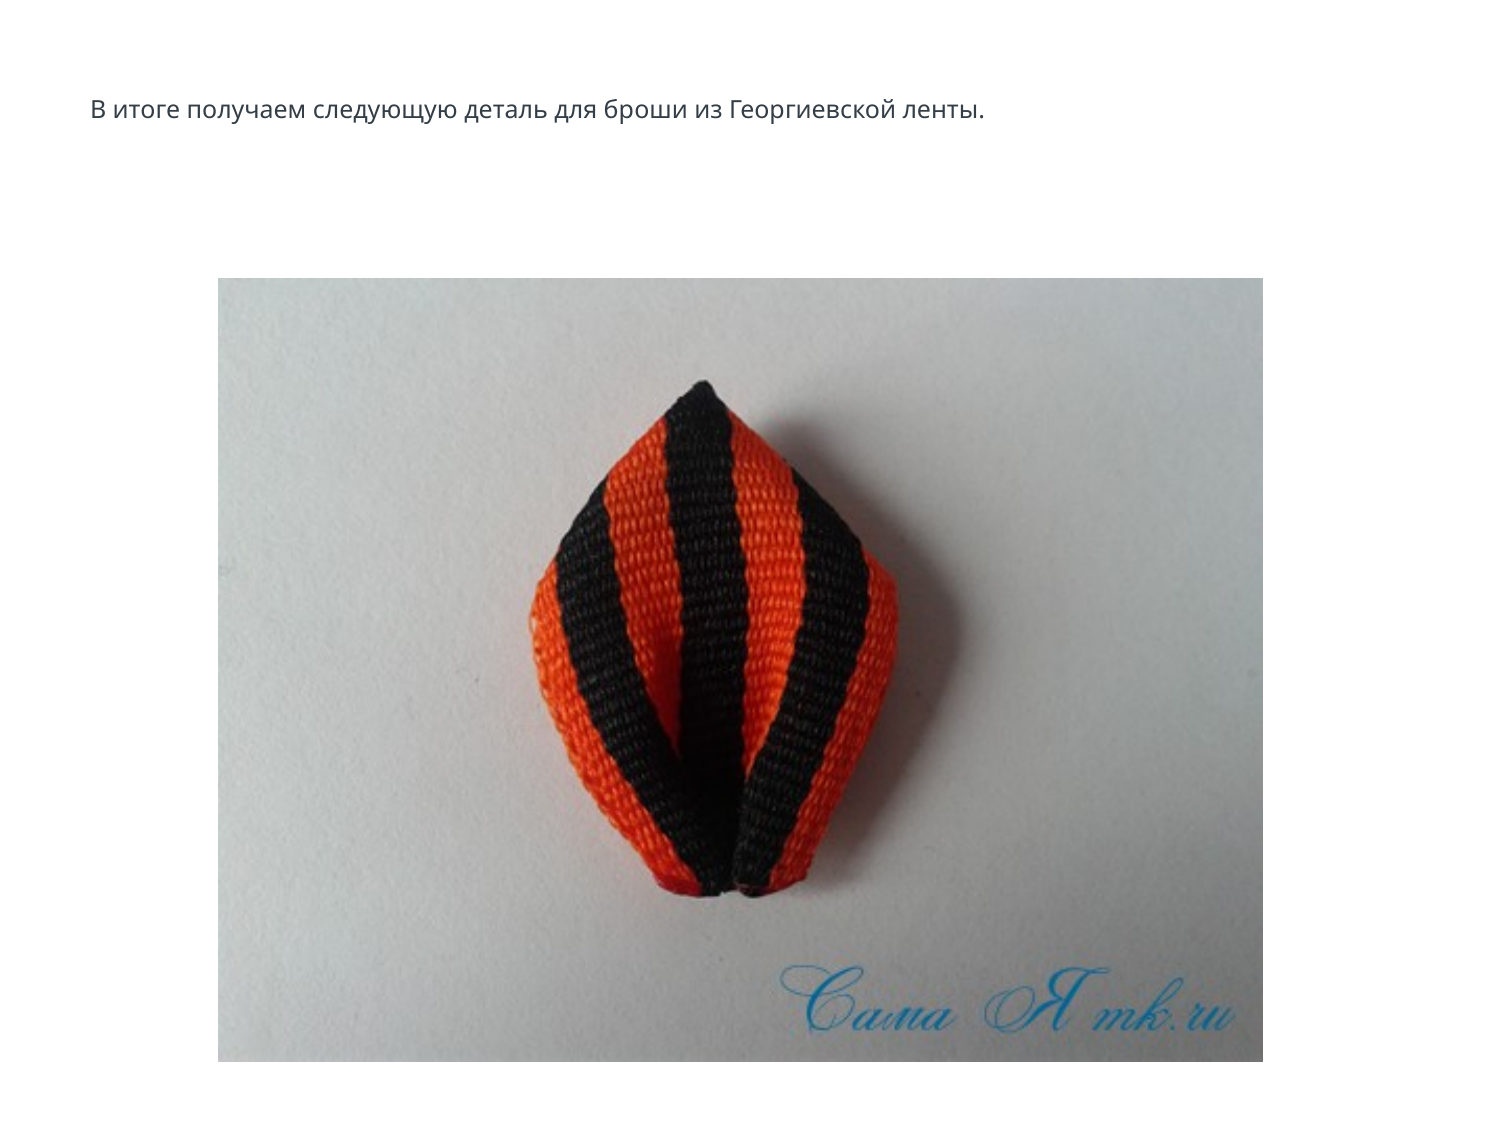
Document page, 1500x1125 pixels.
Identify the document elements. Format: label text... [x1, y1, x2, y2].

title В итоге получаем следующую деталь для броши из Георгиевской ленты. [75, 45, 1425, 233]
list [218, 278, 1263, 1063]
